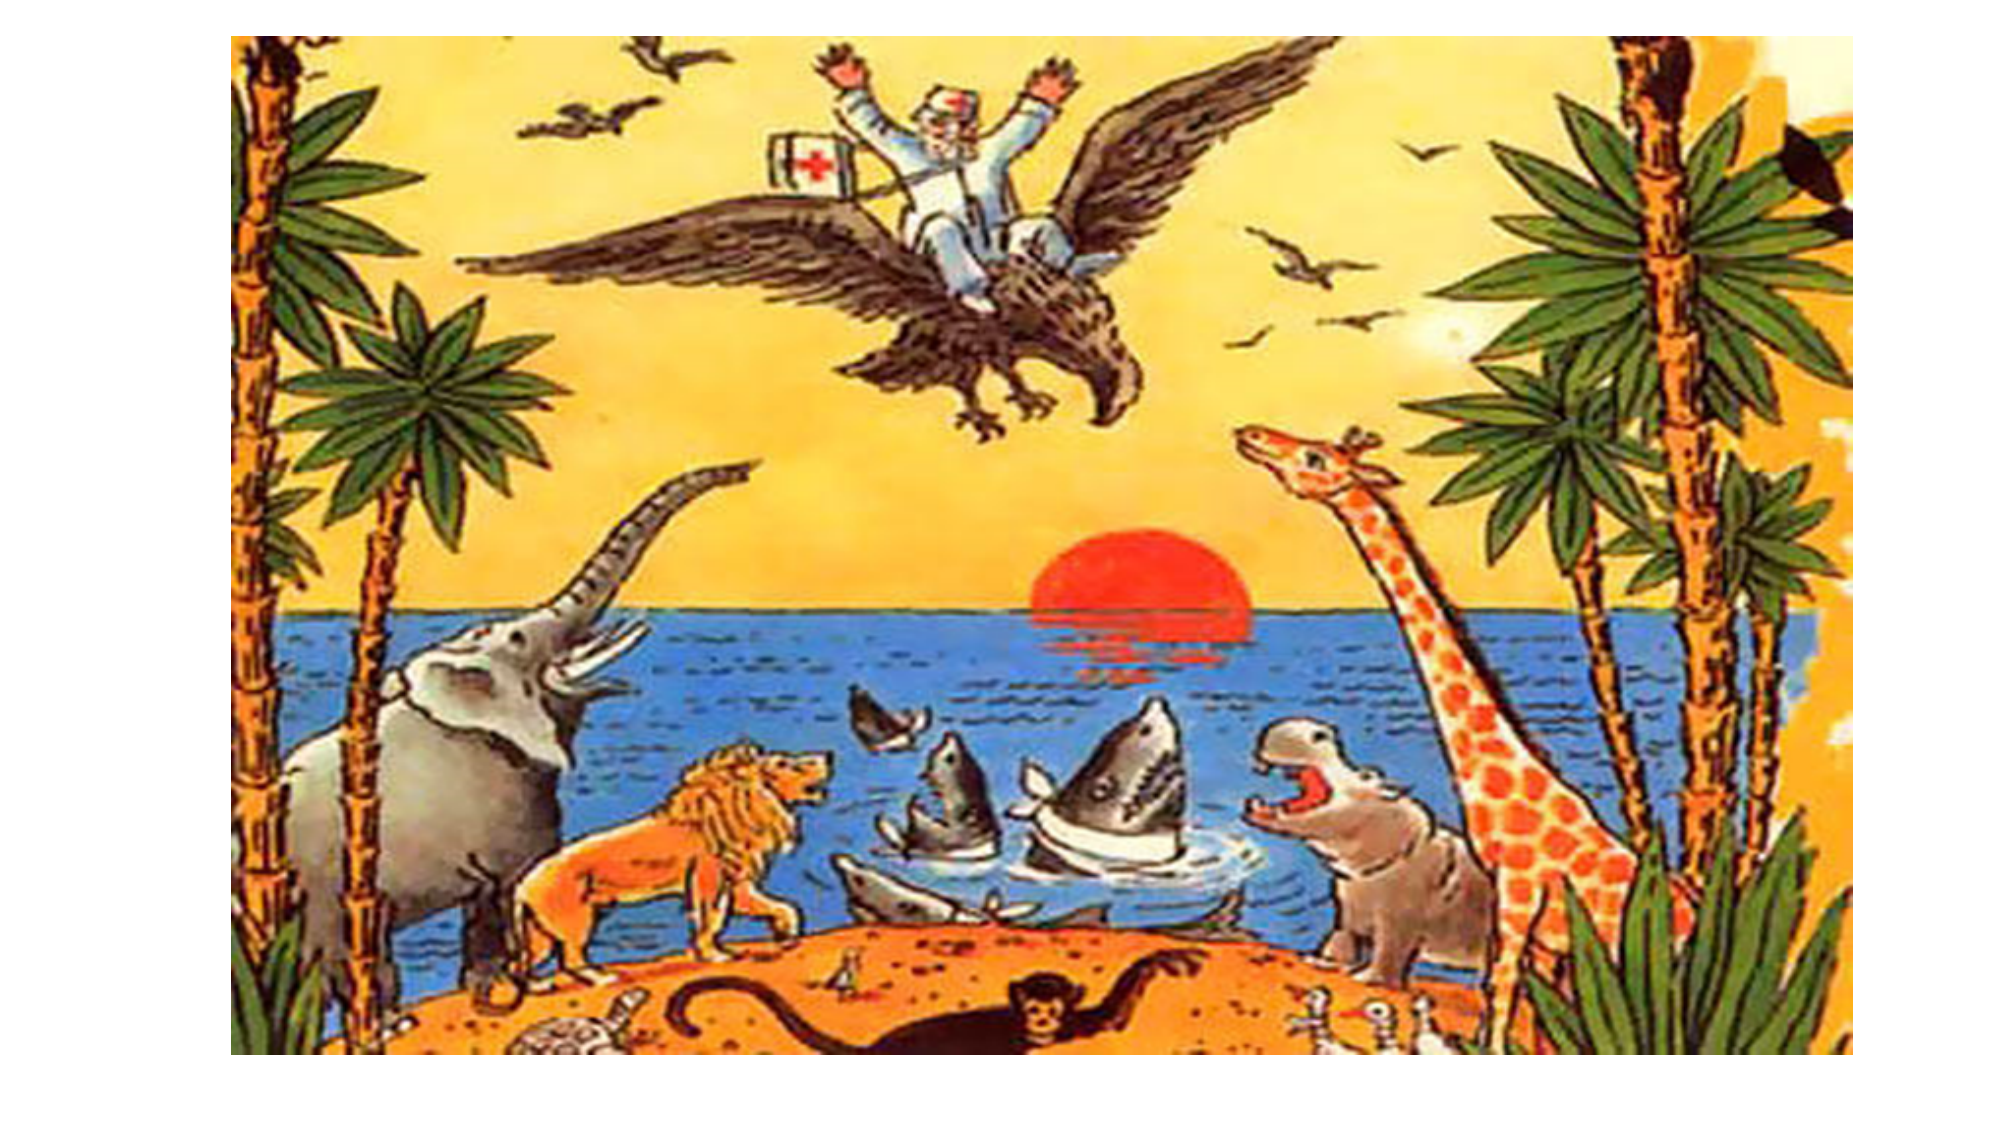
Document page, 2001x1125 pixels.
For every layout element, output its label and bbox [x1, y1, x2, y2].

picture [231, 36, 1853, 1055]
